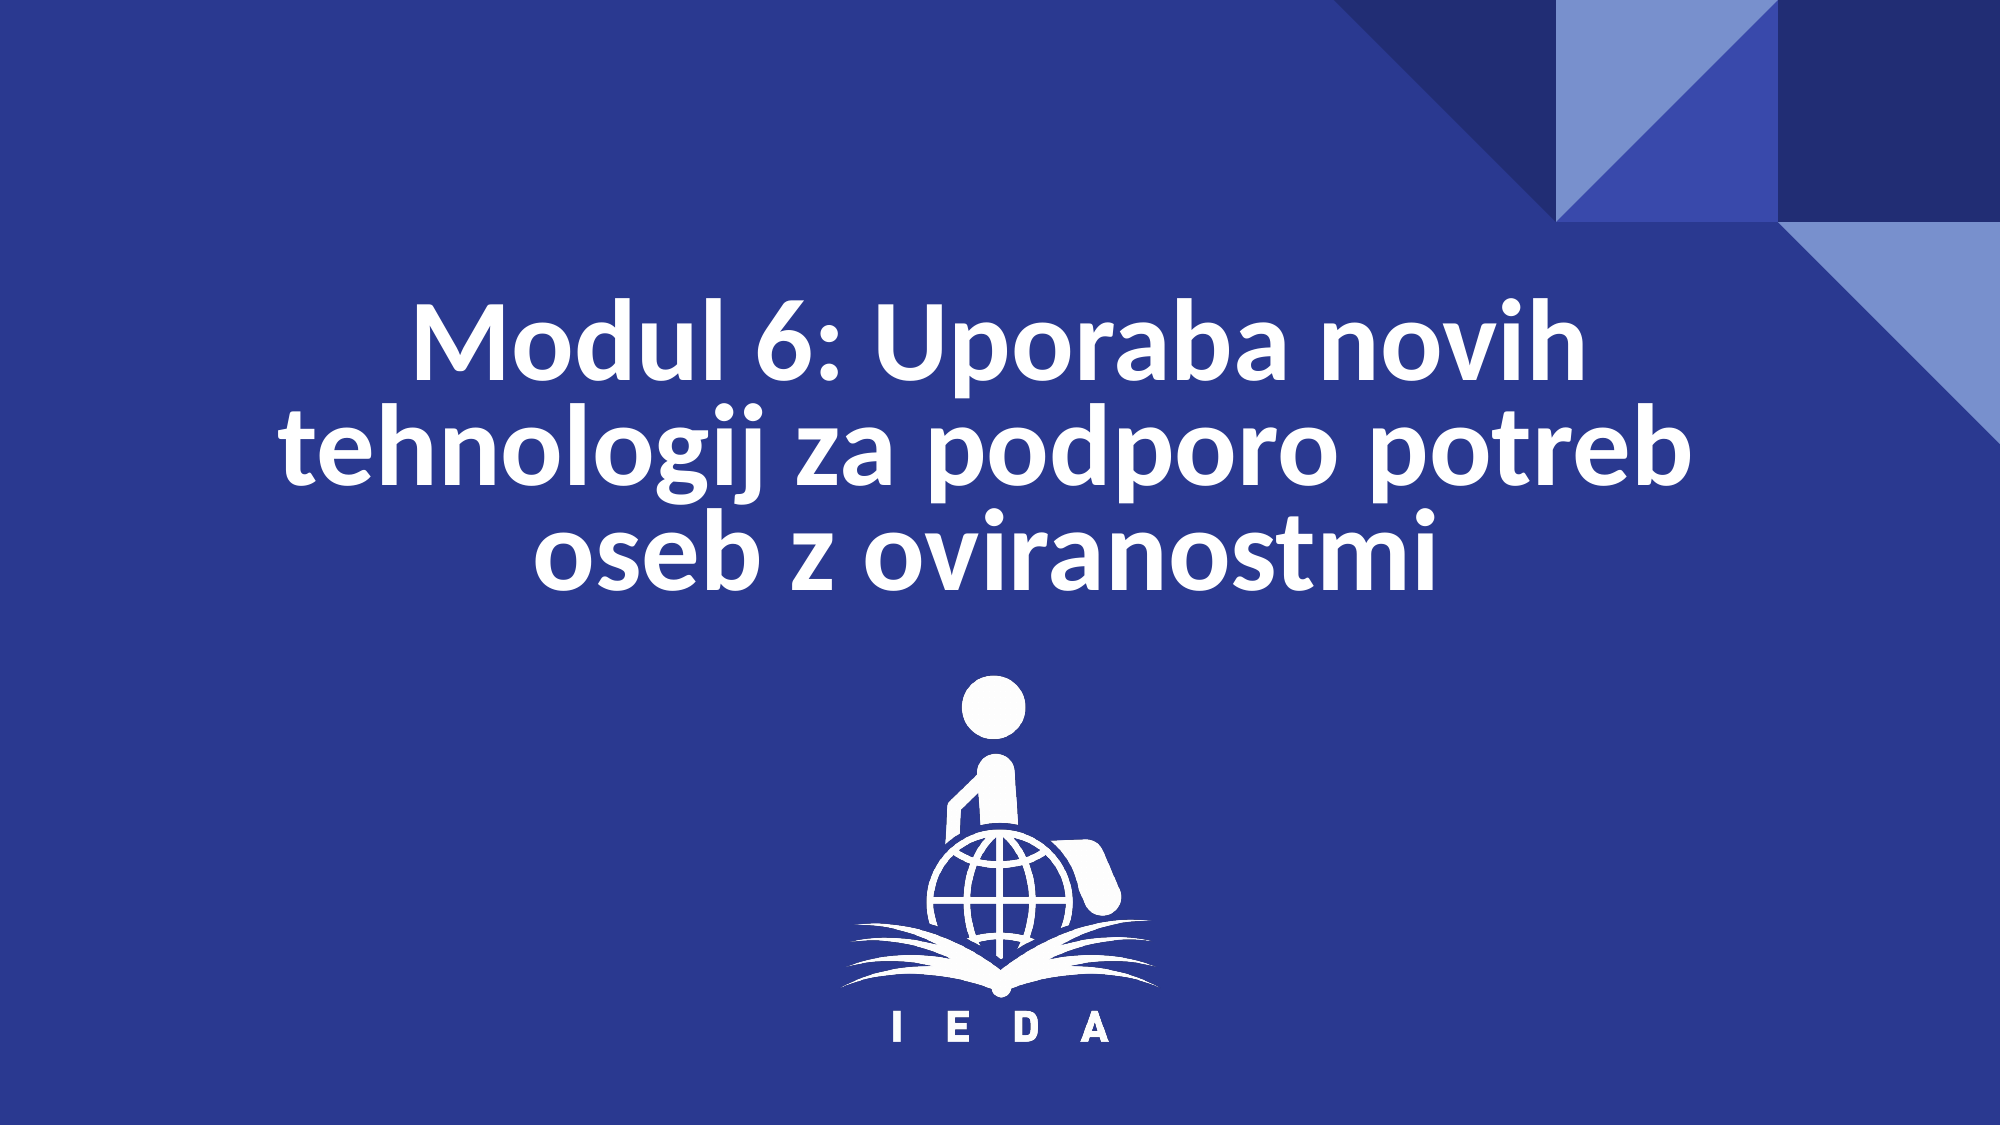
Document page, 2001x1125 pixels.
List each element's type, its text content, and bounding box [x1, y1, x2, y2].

title Modul 6: Uporaba novih tehnologij za podporo potreb oseb z oviranostmi [249, 283, 1750, 619]
picture [799, 629, 1201, 1089]
